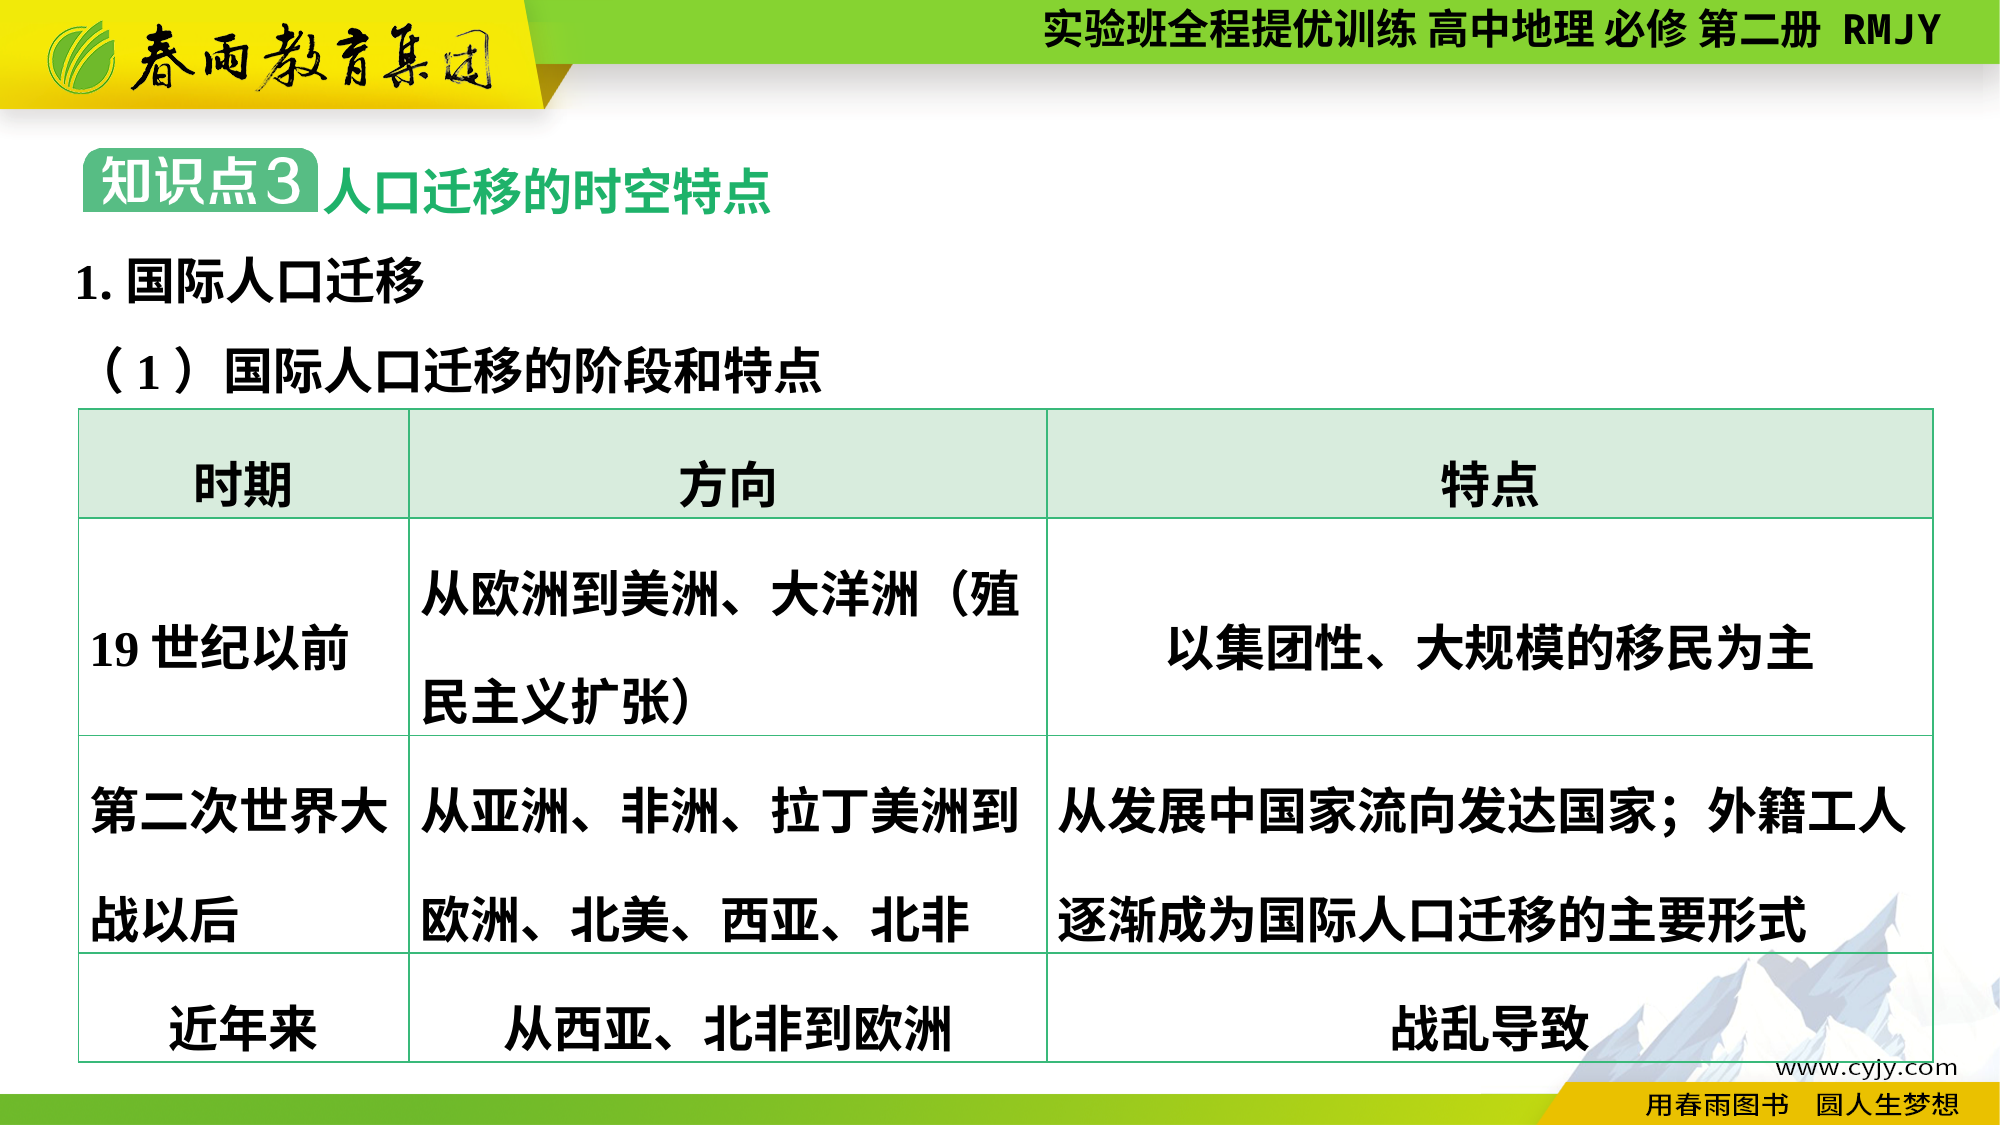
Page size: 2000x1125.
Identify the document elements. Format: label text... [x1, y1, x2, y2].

table_cell 从西亚、北非到欧洲 [410, 954, 1046, 1061]
table_cell 19世纪以前 [79, 519, 408, 735]
table_header 特点 [1048, 410, 1932, 517]
table_cell 从欧洲到美洲、大洋洲（殖民主义扩张） [410, 519, 1046, 735]
table_cell 近年来 [79, 954, 408, 1061]
list 人口迁移的时空特点 1.国际人口迁移 （1）国际人口迁移的阶段和特点 [59, 122, 1944, 411]
table_cell 第二次世界大战以后 [79, 736, 408, 952]
table_cell 战乱导致 [1048, 954, 1932, 1061]
table_cell 从亚洲、非洲、拉丁美洲到欧洲、北美、西亚、北非 [410, 736, 1046, 952]
table_header 方向 [410, 410, 1046, 517]
table_cell 以集团性、大规模的移民为主 [1048, 519, 1932, 735]
table_cell 从发展中国家流向发达国家；外籍工人逐渐成为国际人口迁移的主要形式 [1048, 736, 1932, 952]
table_header 时期 [79, 410, 408, 517]
picture [0, 0, 2000, 1125]
